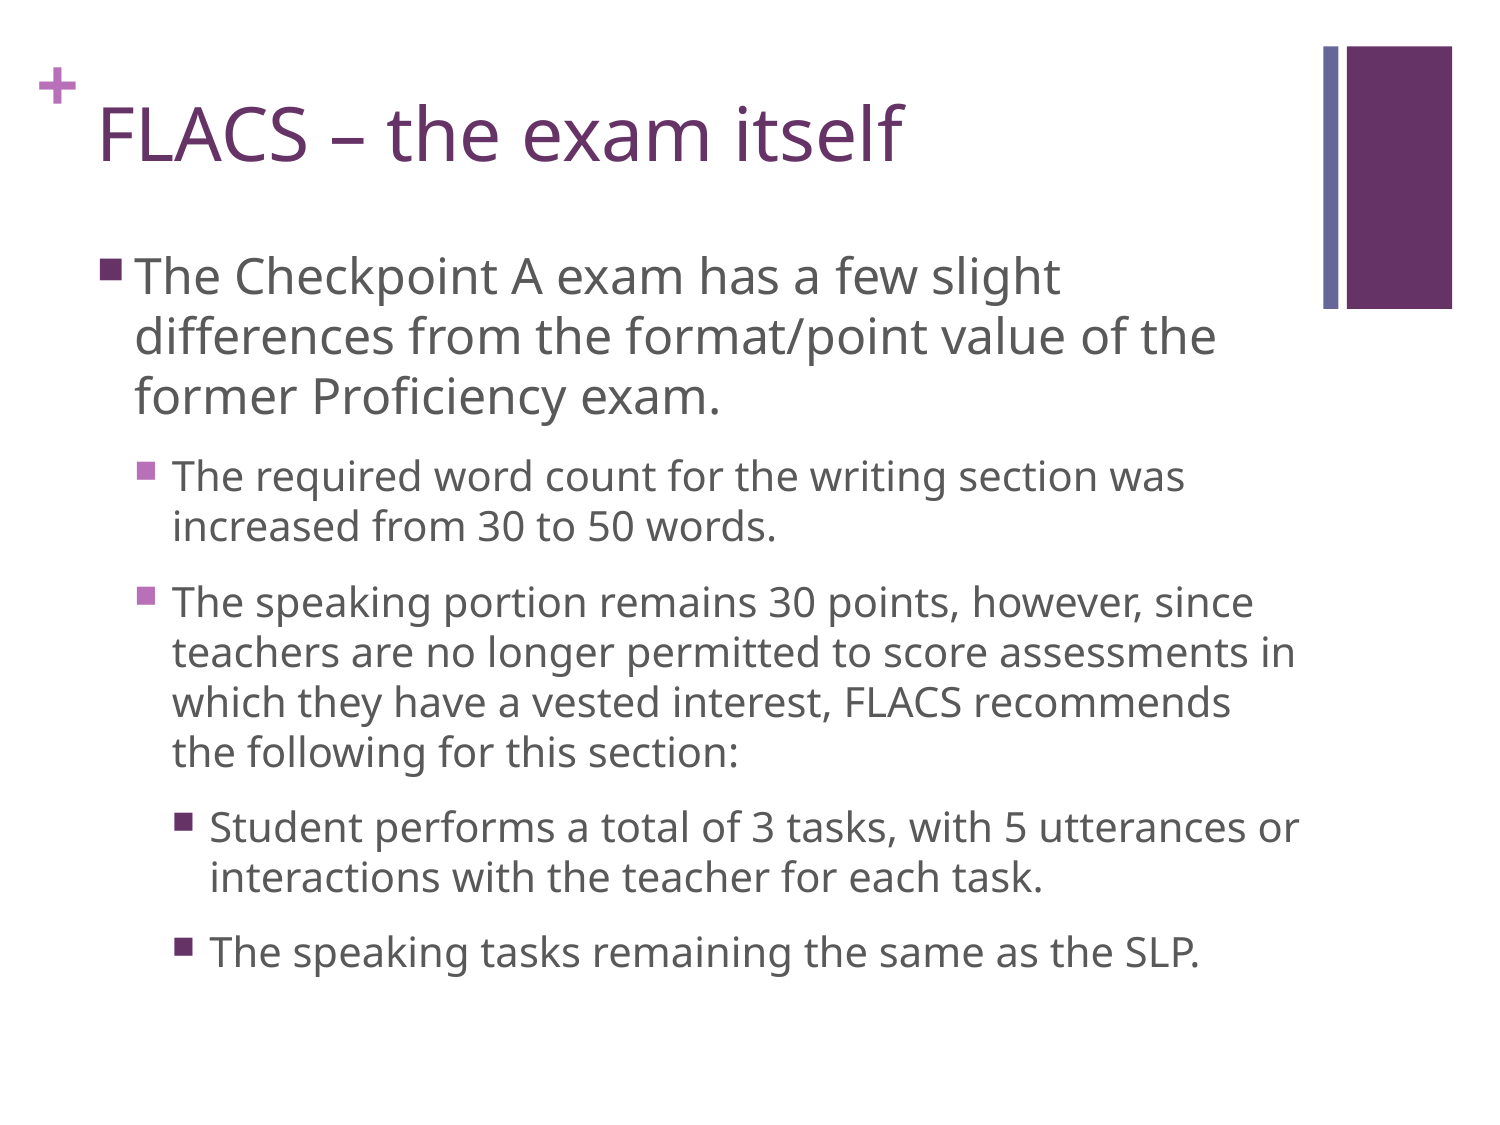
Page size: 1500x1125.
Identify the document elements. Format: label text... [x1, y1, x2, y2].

title FLACS – the exam itself [81, 79, 1322, 237]
list The Checkpoint A exam has a few slight differences from the format/point value of the former Proficiency exam. The required word count for the writing section was increased from 30 to 50 words. The speaking portion remains 30 points, however, since teachers are no longer permitted to score assessments in which they have a vested interest, FLACS recommends the following for this section: Student performs a total of 3 tasks, with 5 utterances or interactions with the teacher for each task. The speaking tasks remaining the same as the SLP. [81, 237, 1322, 1005]
